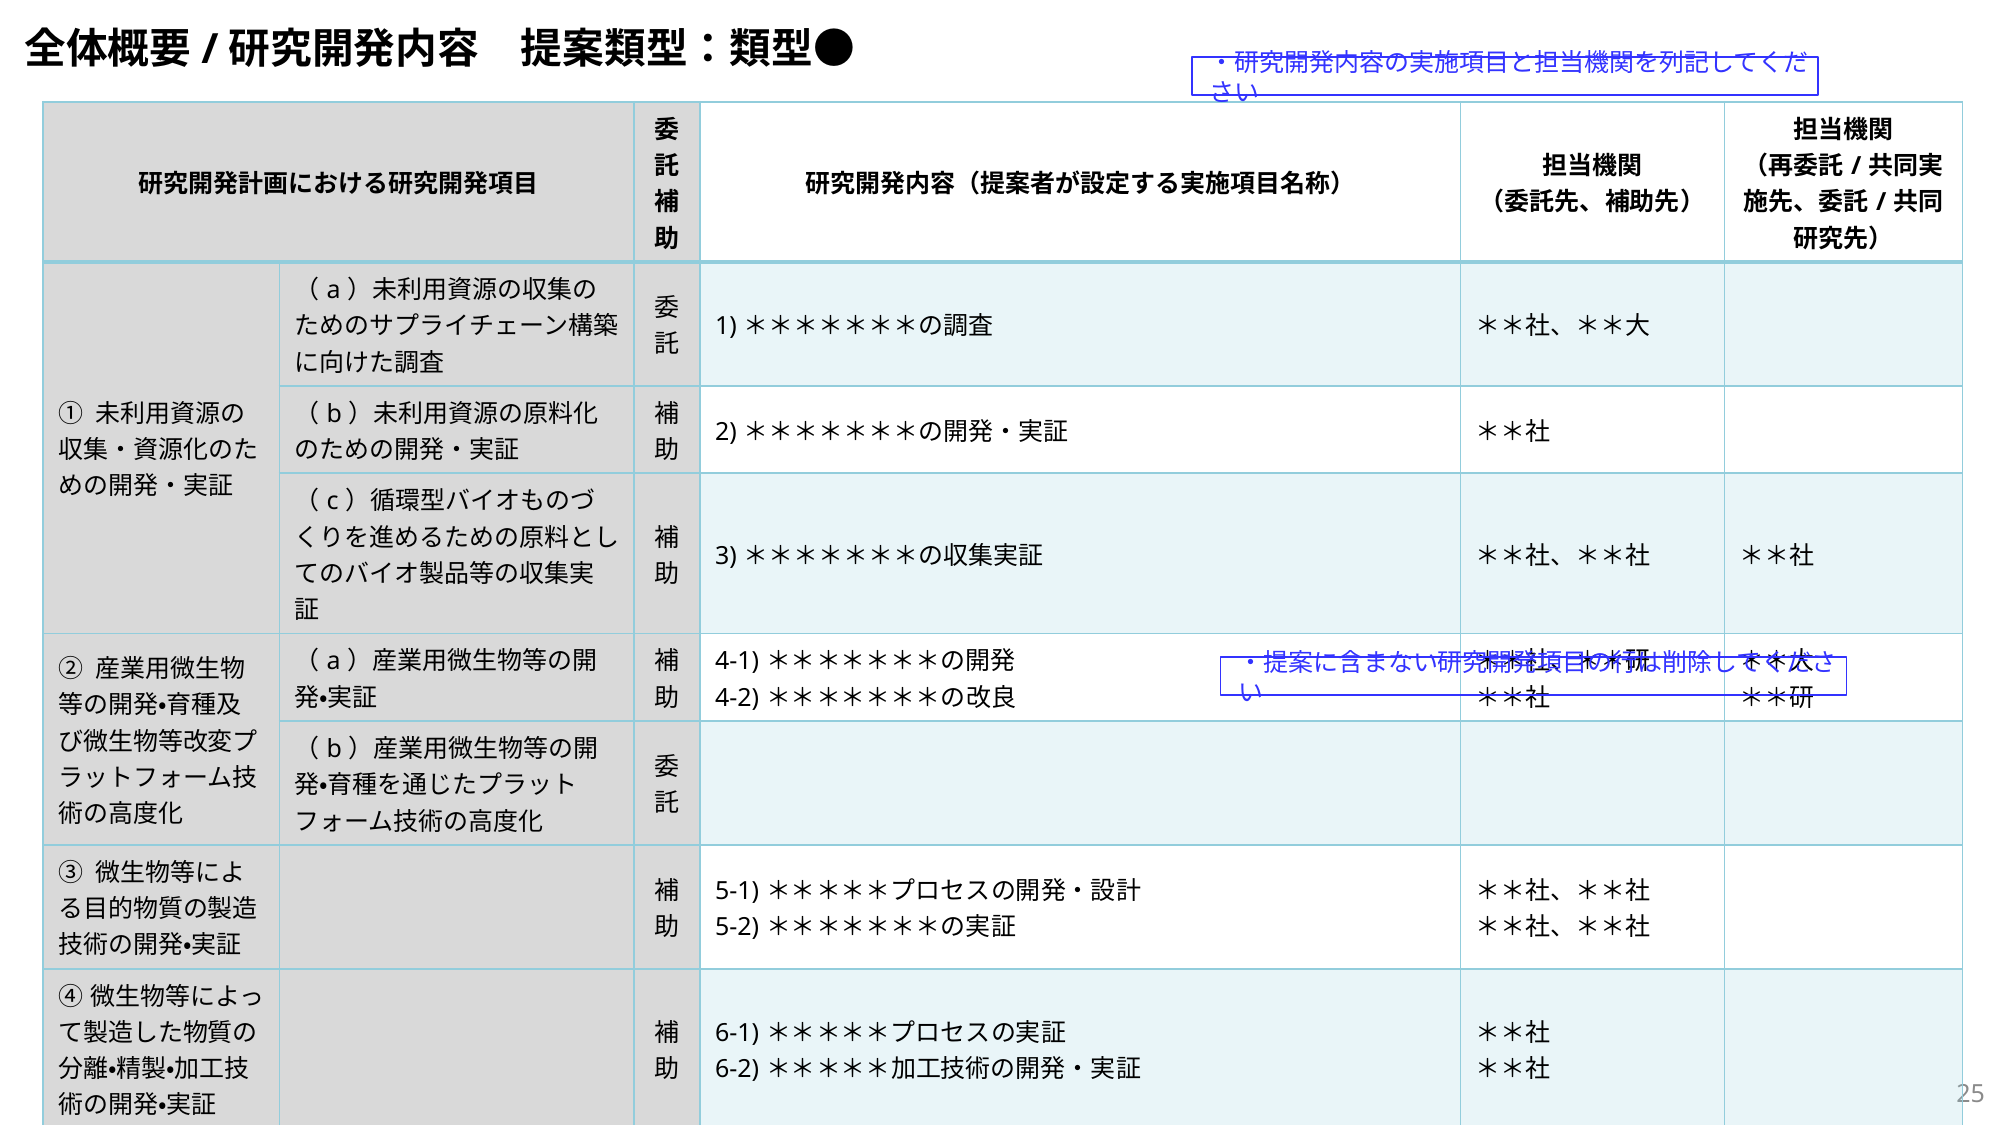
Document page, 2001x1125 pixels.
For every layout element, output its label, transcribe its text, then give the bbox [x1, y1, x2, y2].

table_cell [1725, 970, 1962, 1125]
table_header 委託 補助 [635, 103, 699, 260]
table_cell [280, 970, 633, 1125]
table_cell ③ 微生物等による目的物質の製造技術の開発・実証 [44, 846, 279, 968]
table_cell ＊＊大 ＊＊研 [1725, 634, 1962, 720]
table_cell ② 産業用微生物等の開発・育種及び微生物等改変プラットフォーム技術の高度化 [44, 634, 279, 844]
table_cell [1725, 846, 1962, 968]
table_cell ④微生物等によって製造した物質の分離・精製・加工技術の開発・実証 [44, 970, 279, 1125]
table_cell 2)＊＊＊＊＊＊＊の開発・実証 [701, 387, 1460, 472]
table_cell ＊＊社、＊＊研 ＊＊社 [1461, 634, 1724, 656]
table_cell 補助 [635, 387, 699, 472]
table_header 研究開発計画における研究開発項目 [44, 103, 633, 260]
table_cell 委託 [635, 264, 699, 385]
table_cell 4-1)＊＊＊＊＊＊＊の開発 4-2)＊＊＊＊＊＊＊の改良 [701, 634, 1460, 720]
table_cell 5-1)＊＊＊＊＊プロセスの開発・設計 5-2)＊＊＊＊＊＊＊の実証 [701, 846, 1460, 968]
table_cell [1725, 387, 1962, 472]
table_cell ＊＊社、＊＊社 [1461, 474, 1724, 633]
table_cell ＊＊社 ＊＊社 [1461, 970, 1724, 1125]
table_cell 補助 [635, 846, 699, 968]
table_cell （a）産業用微生物等の開発・実証 [280, 634, 633, 720]
table_cell ① 未利用資源の収集・資源化のための開発・実証 [44, 264, 279, 633]
table_header 担当機関 （委託先、補助先） [1461, 103, 1724, 260]
table_cell 3)＊＊＊＊＊＊＊の収集実証 [701, 474, 1460, 633]
slide_number 24 [1963, 1064, 2000, 1124]
table_cell [1725, 722, 1962, 844]
table_cell （a）未利用資源の収集のためのサプライチェーン構築に向けた調査 [280, 264, 633, 385]
text_box ・研究開発内容の実施項目と担当機関を列記してください [1191, 56, 1818, 96]
table_cell [280, 846, 633, 968]
table_cell ＊＊社 [1725, 474, 1962, 633]
table_cell 1)＊＊＊＊＊＊＊の調査 [701, 264, 1460, 385]
table_cell 補助 [635, 474, 699, 633]
table_cell ＊＊社 [1461, 387, 1724, 472]
table_cell （b）産業用微生物等の開発・育種を通じたプラットフォーム技術の高度化 [280, 722, 633, 844]
table_header 担当機関 （再委託/共同実施先、委託/共同研究先） [1725, 103, 1962, 260]
text_box ・提案に含まない研究開発項目の行は削除してください [1220, 656, 1847, 696]
table_cell [701, 722, 1460, 844]
table_cell ＊＊社、＊＊研 ＊＊社 [1461, 696, 1724, 720]
table_header 研究開発内容（提案者が設定する実施項目名称） [701, 103, 1460, 260]
table_cell （b）未利用資源の原料化のための開発・実証 [280, 387, 633, 472]
table_cell 6-1)＊＊＊＊＊プロセスの実証 6-2)＊＊＊＊＊加工技術の開発・実証 [701, 970, 1460, 1125]
text_box 全体概要/研究開発内容 提案類型：類型● [24, 28, 1818, 74]
table_cell [1461, 722, 1724, 844]
table_cell ＊＊社、＊＊大 [1461, 264, 1724, 385]
table_cell 委託 [635, 722, 699, 844]
table_cell [1725, 264, 1962, 385]
table_cell （c）循環型バイオものづくりを進めるための原料としてのバイオ製品等の収集実証 [280, 474, 633, 633]
table_cell 補助 [635, 970, 699, 1125]
table_cell 補助 [635, 634, 699, 720]
table_cell ＊＊社、＊＊社 ＊＊社、＊＊社 [1461, 846, 1724, 968]
